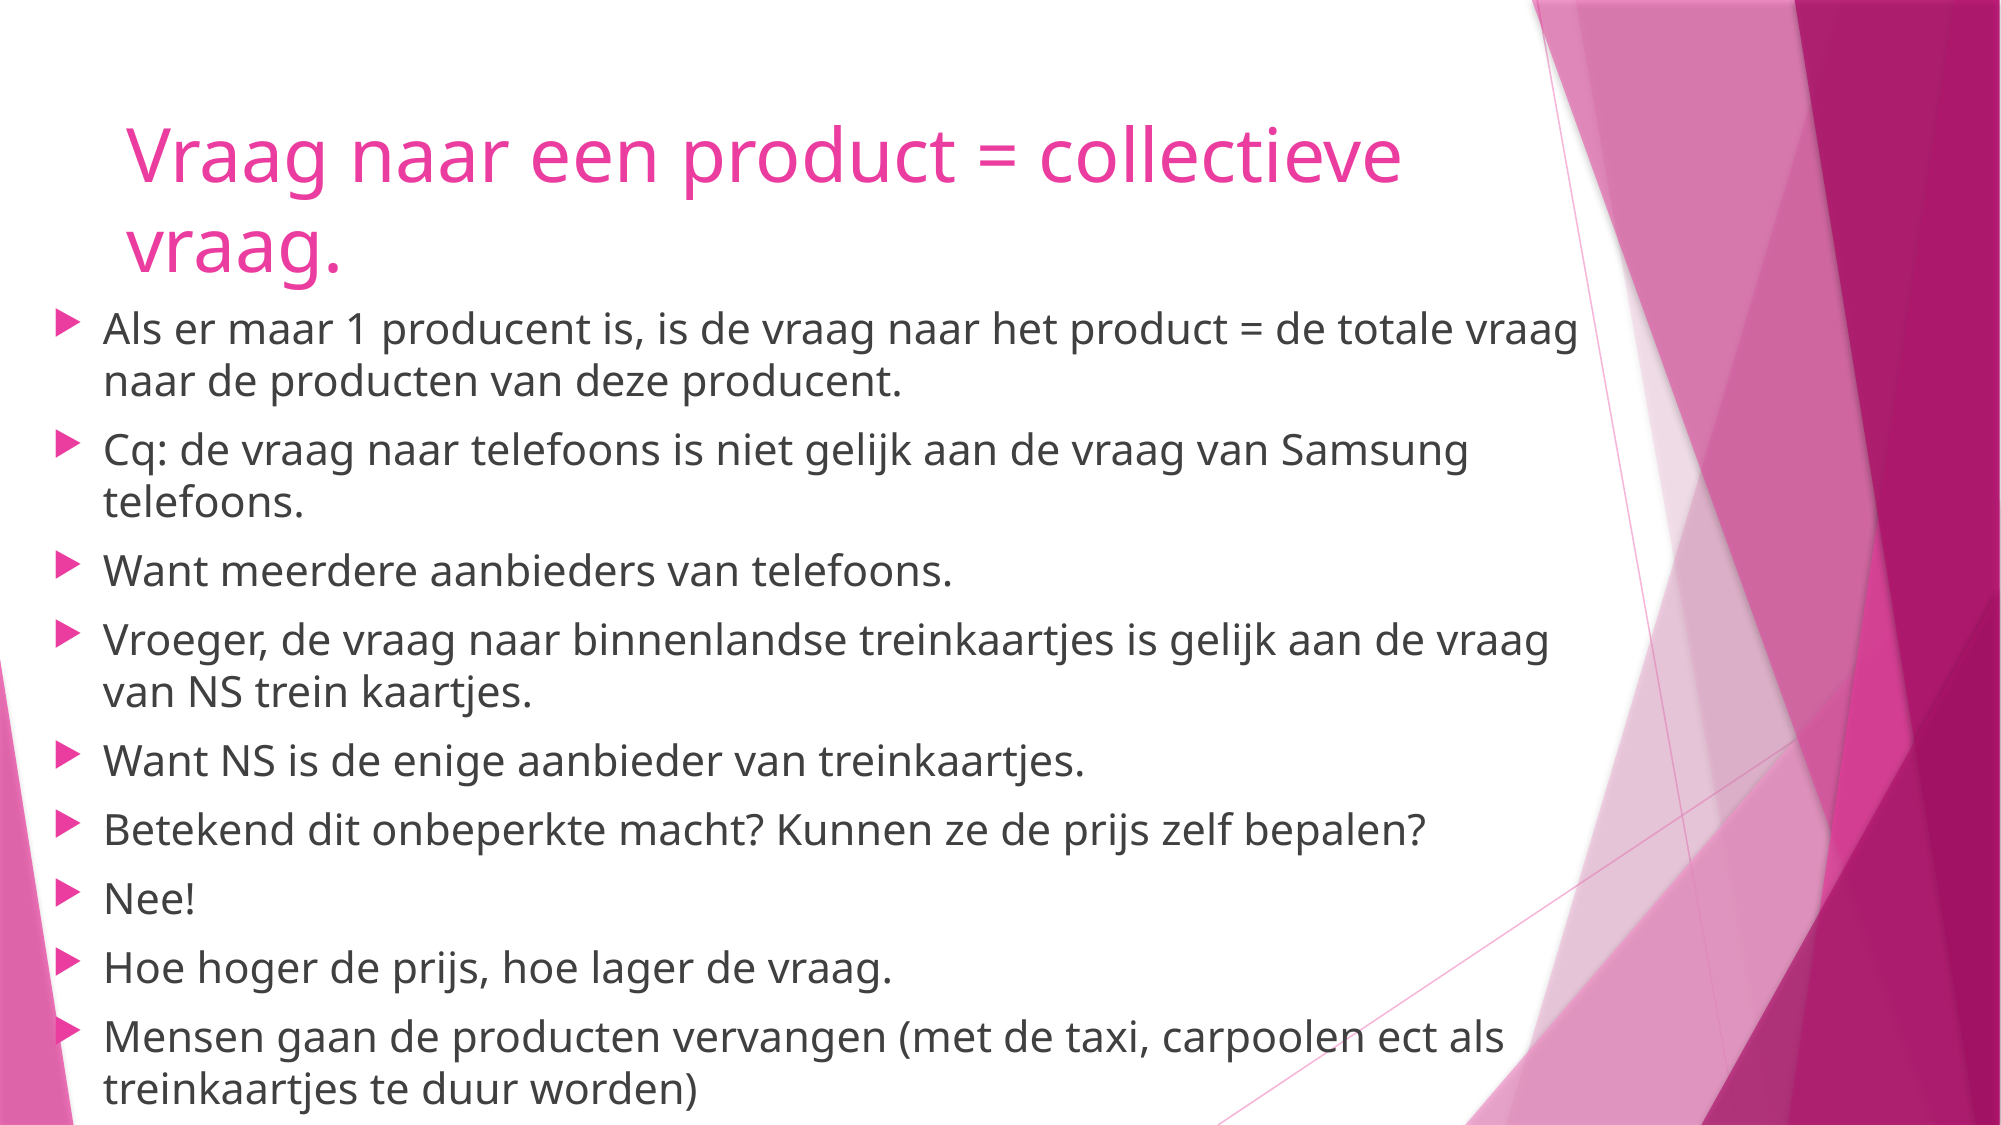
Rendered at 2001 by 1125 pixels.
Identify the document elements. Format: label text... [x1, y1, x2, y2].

list Als er maar 1 producent is, is de vraag naar het product = de totale vraag naar de producten van deze producent. Cq: de vraag naar telefoons is niet gelijk aan de vraag van Samsung telefoons. Want meerdere aanbieders van telefoons. Vroeger, de vraag naar binnenlandse treinkaartjes is gelijk aan de vraag van NS trein kaartjes. Want NS is de enige aanbieder van treinkaartjes. Betekend dit onbeperkte macht? Kunnen ze de prijs zelf bepalen? Nee! Hoe hoger de prijs, hoe lager de vraag. Mensen gaan de producten vervangen (met de taxi, carpoolen ect als treinkaartjes te duur worden) [37, 294, 1601, 1125]
title Vraag naar een product = collectieve vraag. [111, 99, 1522, 294]
